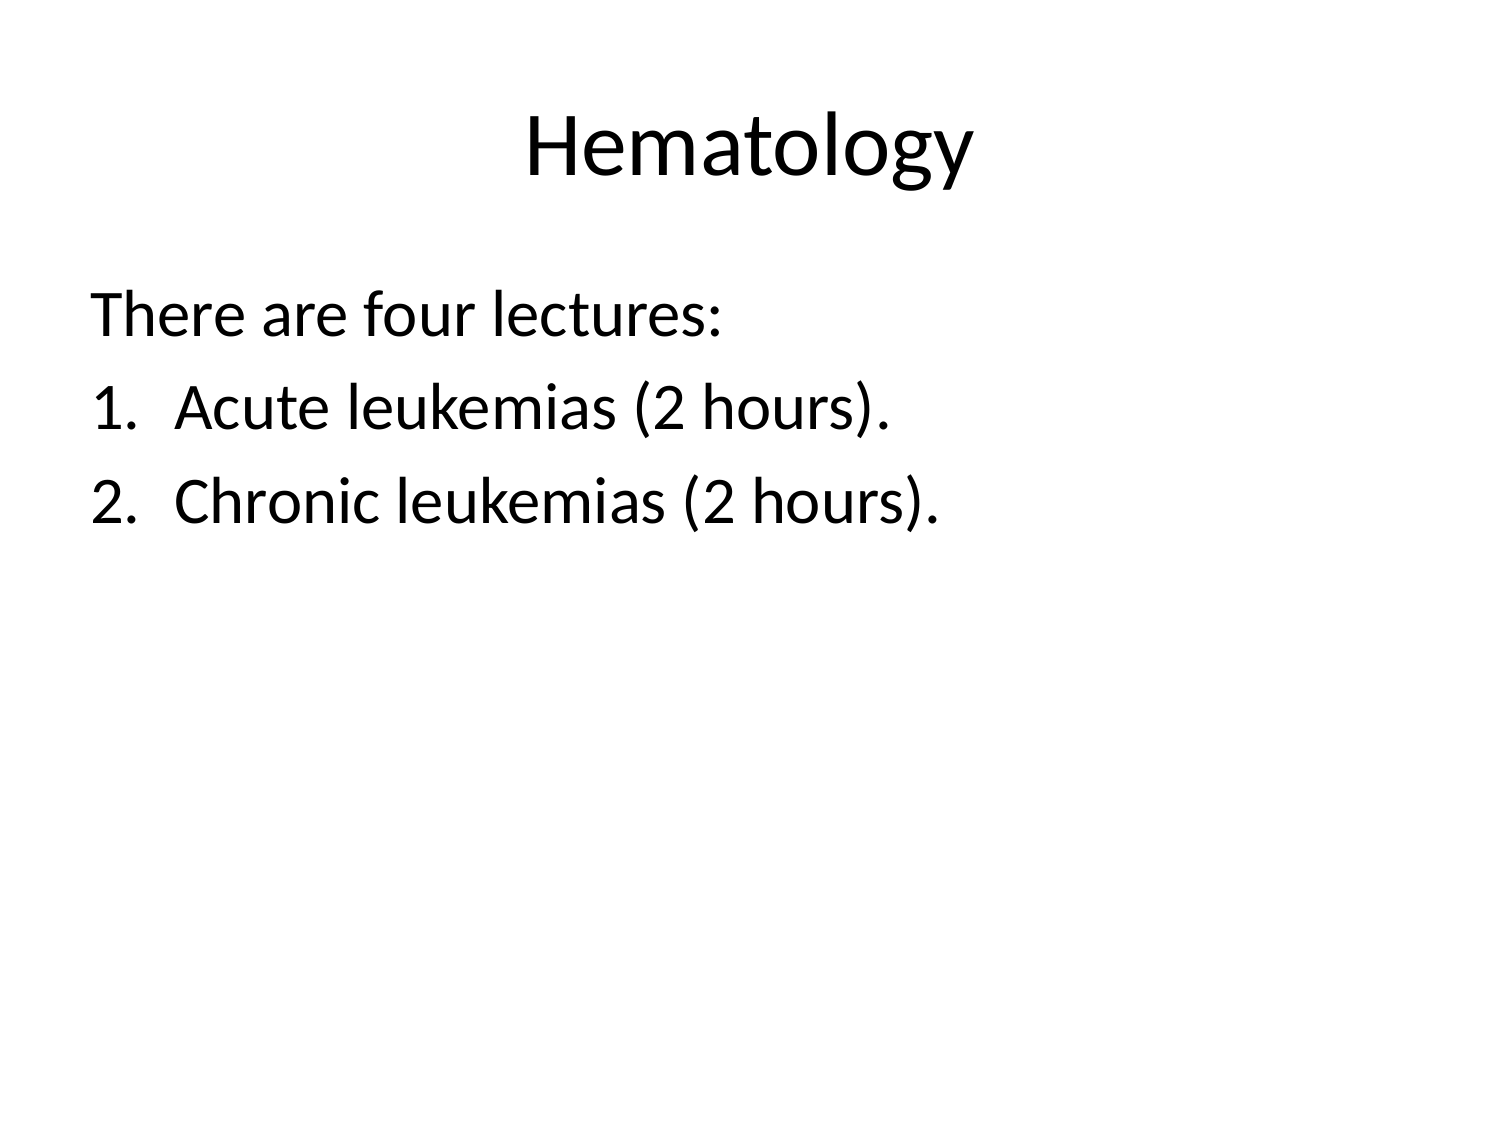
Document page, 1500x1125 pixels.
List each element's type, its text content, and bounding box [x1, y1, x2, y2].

list There are four lectures: Acute leukemias (2 hours). Chronic leukemias (2 hours). [75, 262, 1425, 1005]
title Hematology [75, 45, 1425, 233]
